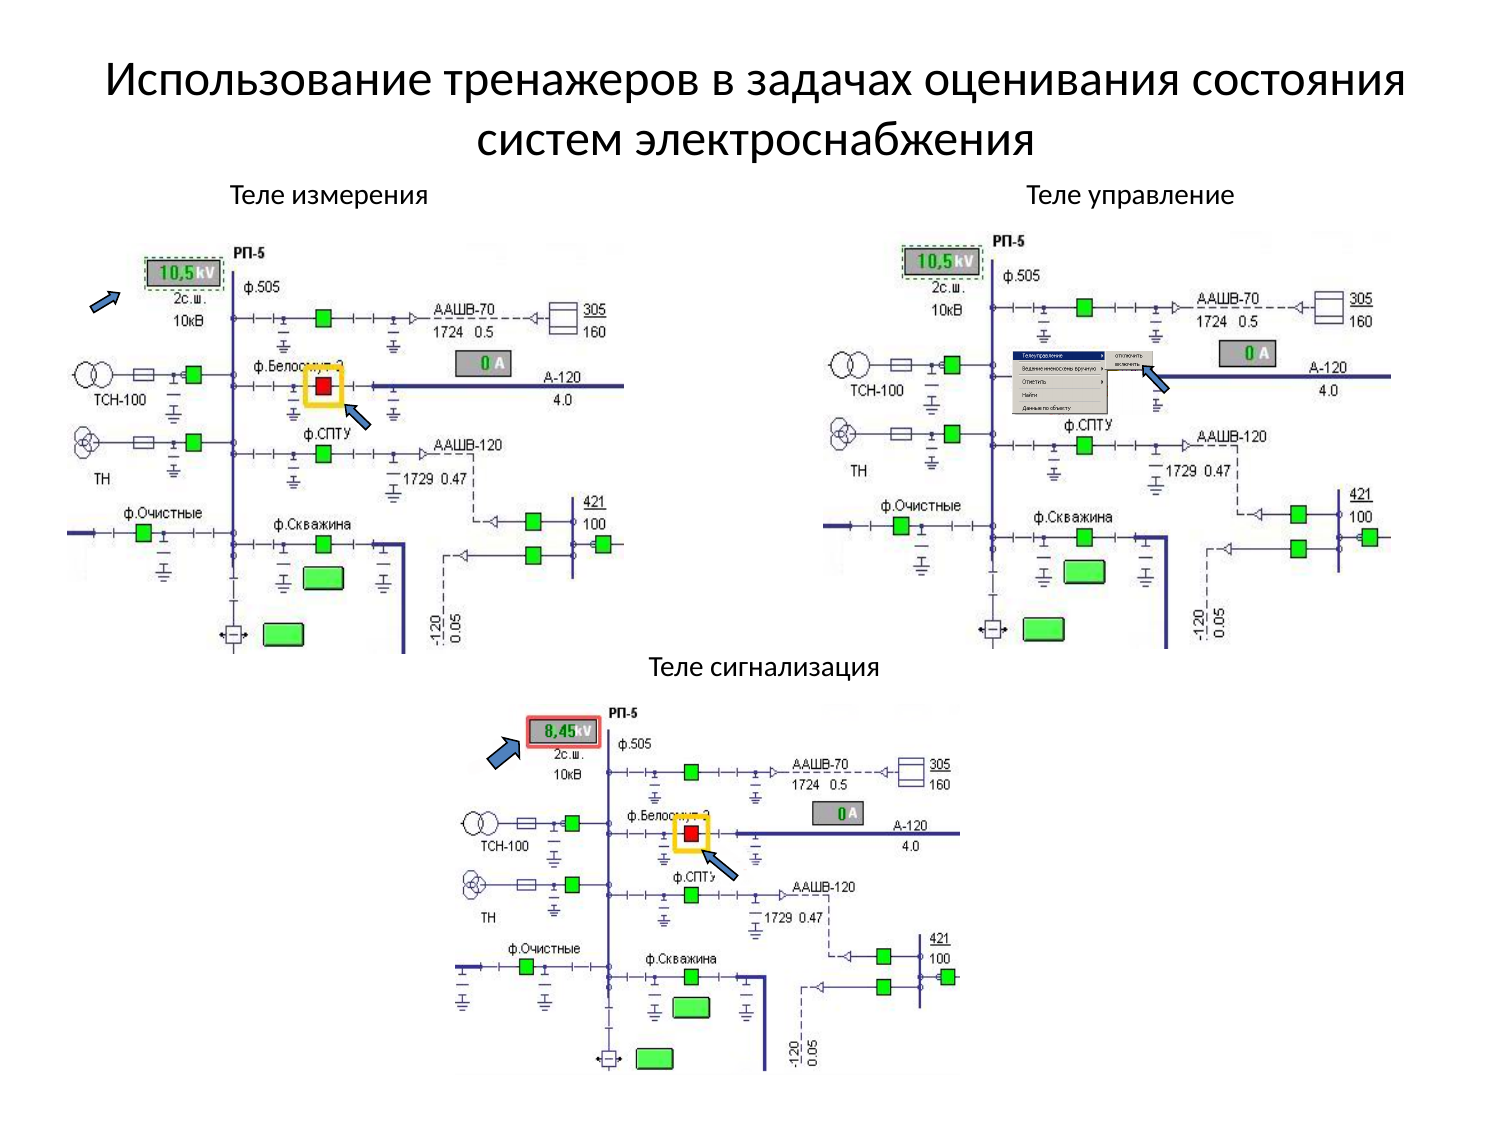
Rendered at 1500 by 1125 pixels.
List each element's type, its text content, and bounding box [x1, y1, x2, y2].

picture [823, 231, 1391, 649]
picture [67, 243, 625, 654]
text_box Использование тренажеров в задачах оценивания состояния систем электроснабжения [76, 42, 1447, 168]
text_box Теле управление [1021, 172, 1258, 213]
text_box Теле сигнализация [643, 645, 898, 685]
picture [455, 703, 961, 1075]
text_box Теле измерения [224, 172, 486, 213]
